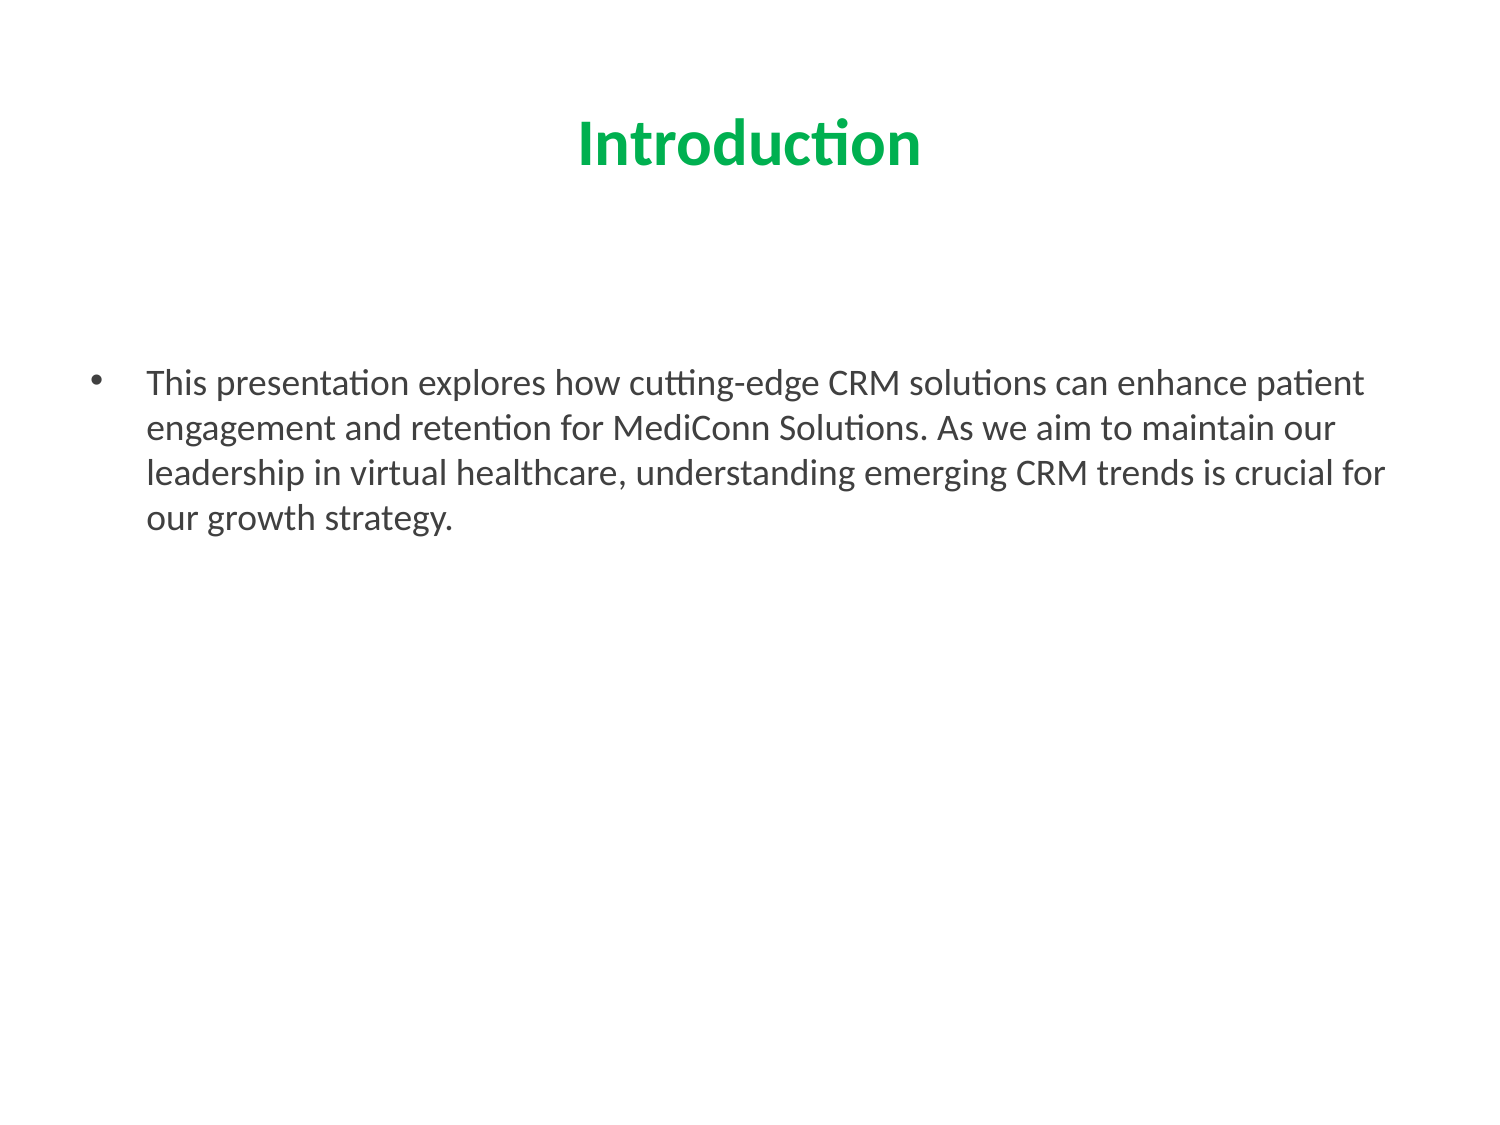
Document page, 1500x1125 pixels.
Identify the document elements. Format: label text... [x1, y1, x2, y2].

list This presentation explores how cutting-edge CRM solutions can enhance patient engagement and retention for MediConn Solutions. As we aim to maintain our leadership in virtual healthcare, understanding emerging CRM trends is crucial for our growth strategy. [75, 262, 1425, 1005]
title Introduction [75, 45, 1425, 233]
